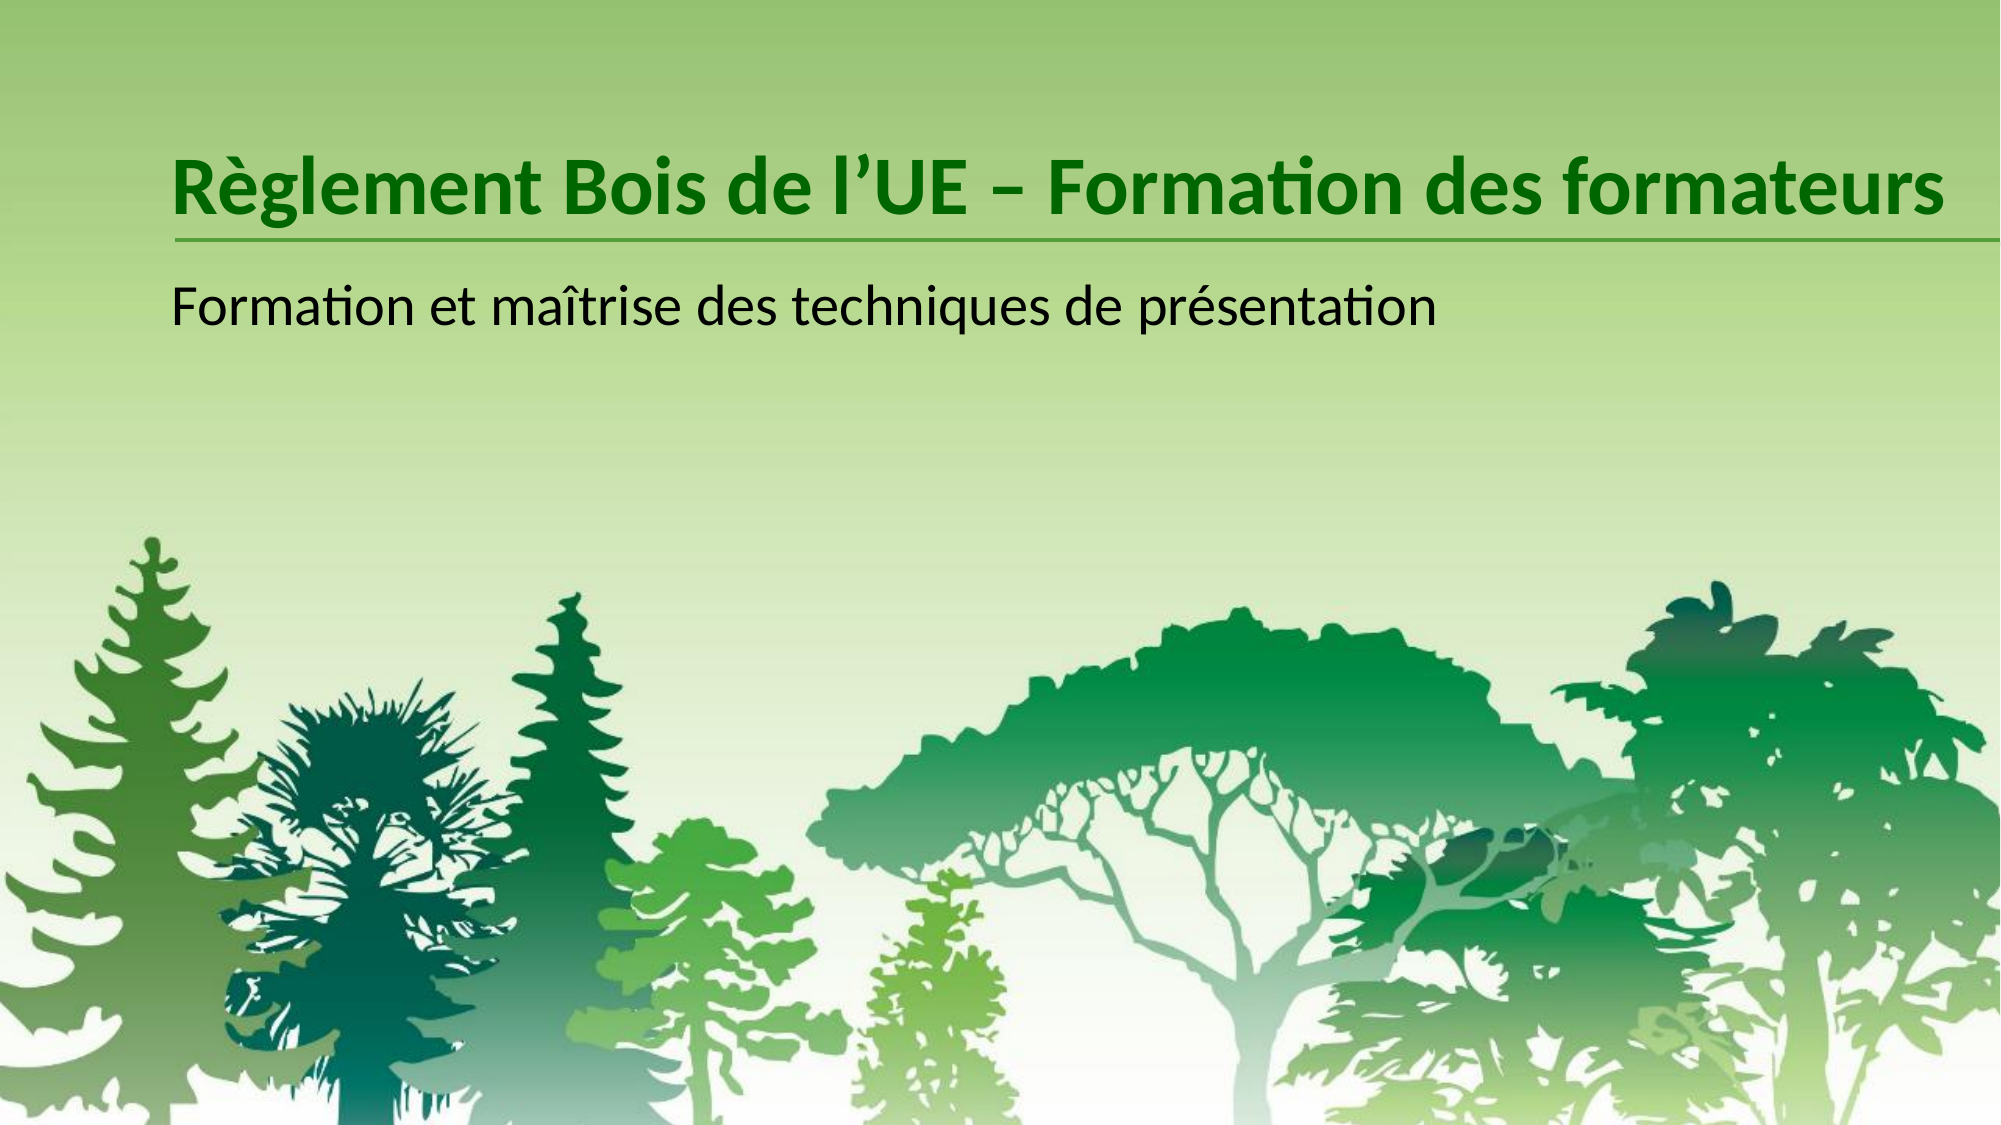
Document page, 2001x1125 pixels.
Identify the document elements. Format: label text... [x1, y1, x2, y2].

picture [0, 0, 2001, 1125]
title Règlement Bois de l’UE – Formation des formateurs [156, 95, 2000, 241]
slide_number 2 [1493, 1065, 1944, 1125]
subtitle Formation et maîtrise des techniques de présentation [156, 267, 1657, 540]
